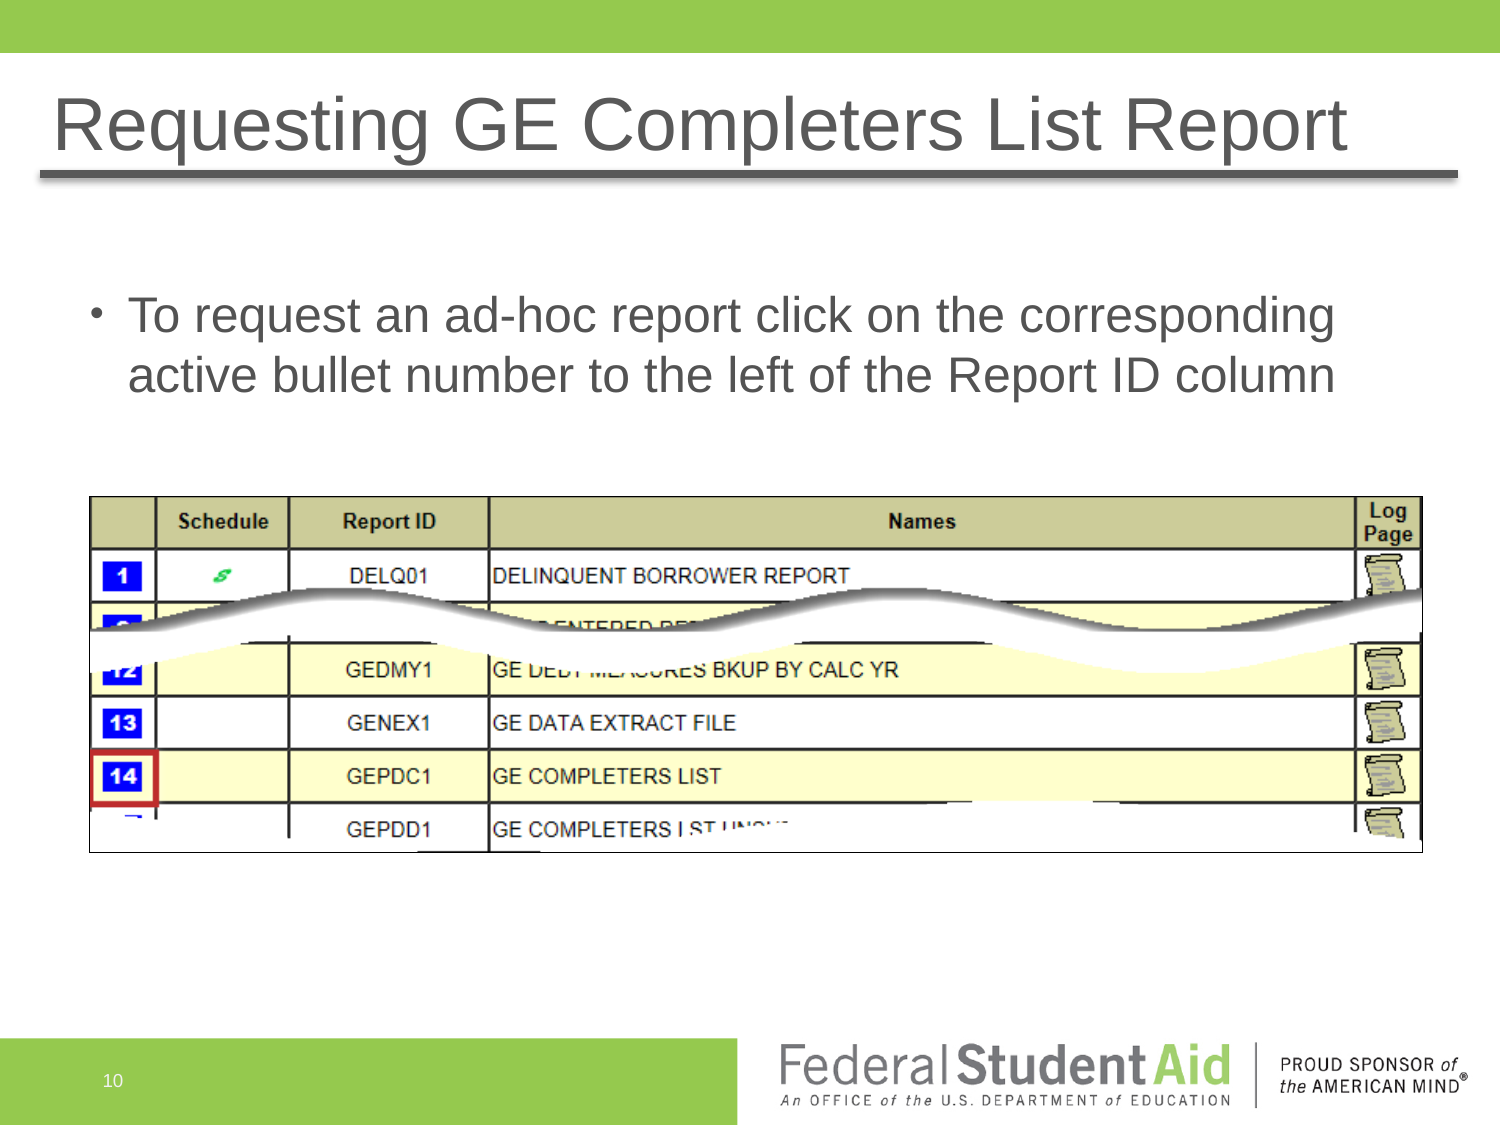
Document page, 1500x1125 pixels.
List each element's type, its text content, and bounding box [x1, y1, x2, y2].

title Requesting GE Completers List Report [37, 67, 1450, 175]
picture [89, 496, 1423, 853]
list To request an ad-hoc report click on the corresponding active bullet number to the left of the Report ID column [75, 275, 1425, 1018]
picture [761, 1018, 1488, 1125]
slide_number 10 [87, 1050, 438, 1110]
